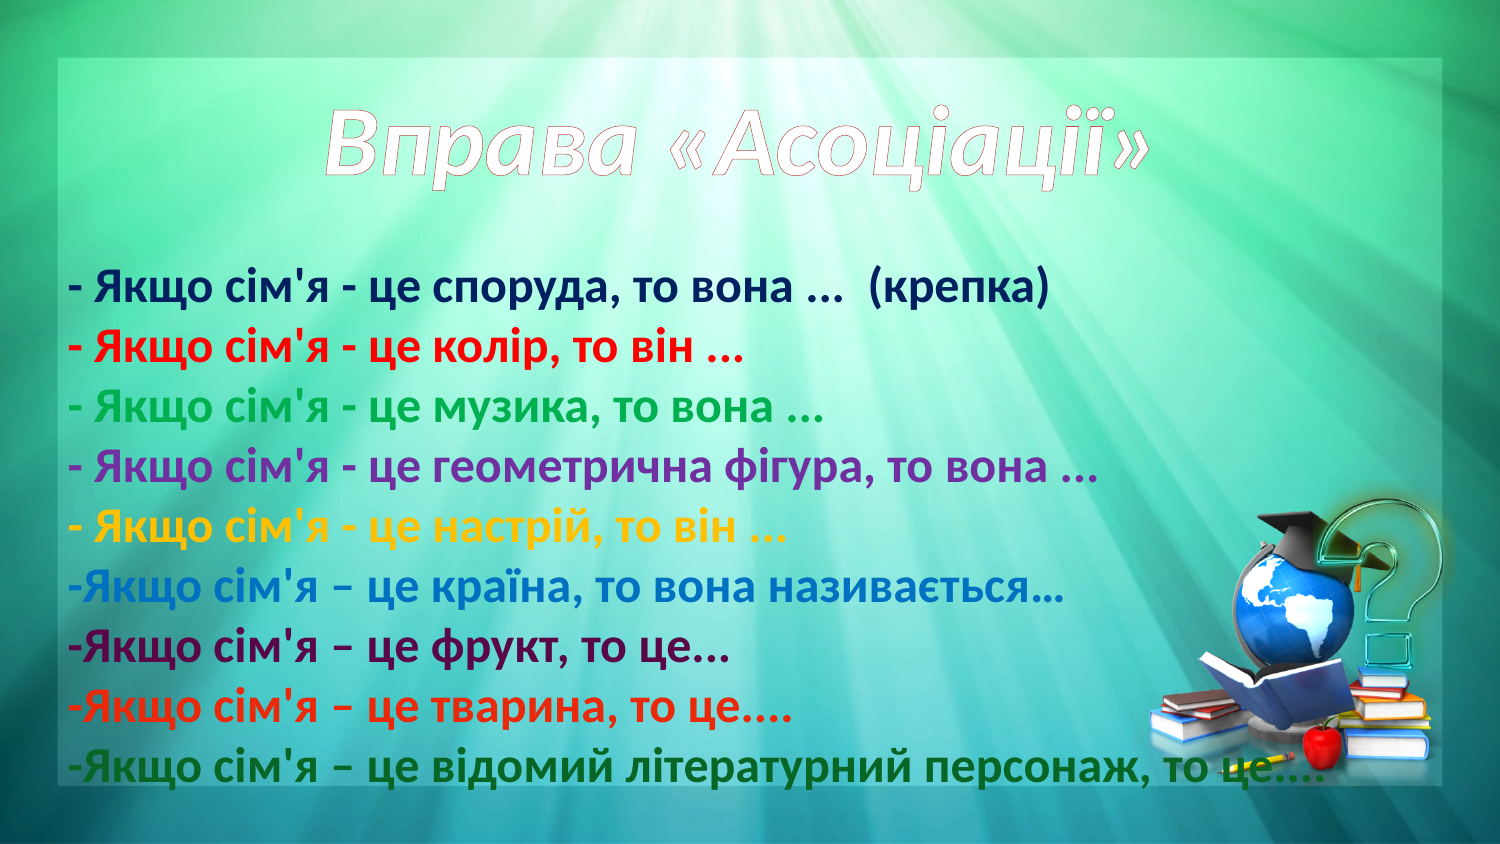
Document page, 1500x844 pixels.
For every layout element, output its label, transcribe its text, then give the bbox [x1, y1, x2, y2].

picture [0, 0, 1500, 844]
text_box Вправа «Асоціації» [307, 67, 1176, 203]
text_box - Якщо сім'я - це споруда, то вона ... (крепка) - Якщо сім'я - це колір, то він ... - Якщо сім'я - це музика, то вона ... - Якщо сім'я - це геометрична фігура, то вона ... - Якщо сім'я - це настрій, то він ... -Якщо сім'я – це країна, то вона називається… -Якщо сім'я – це фрукт, то це... -Якщо сім'я – це тварина, то це.... -Якщо сім'я – це відомий літературний персонаж, то це.... [53, 244, 1365, 844]
